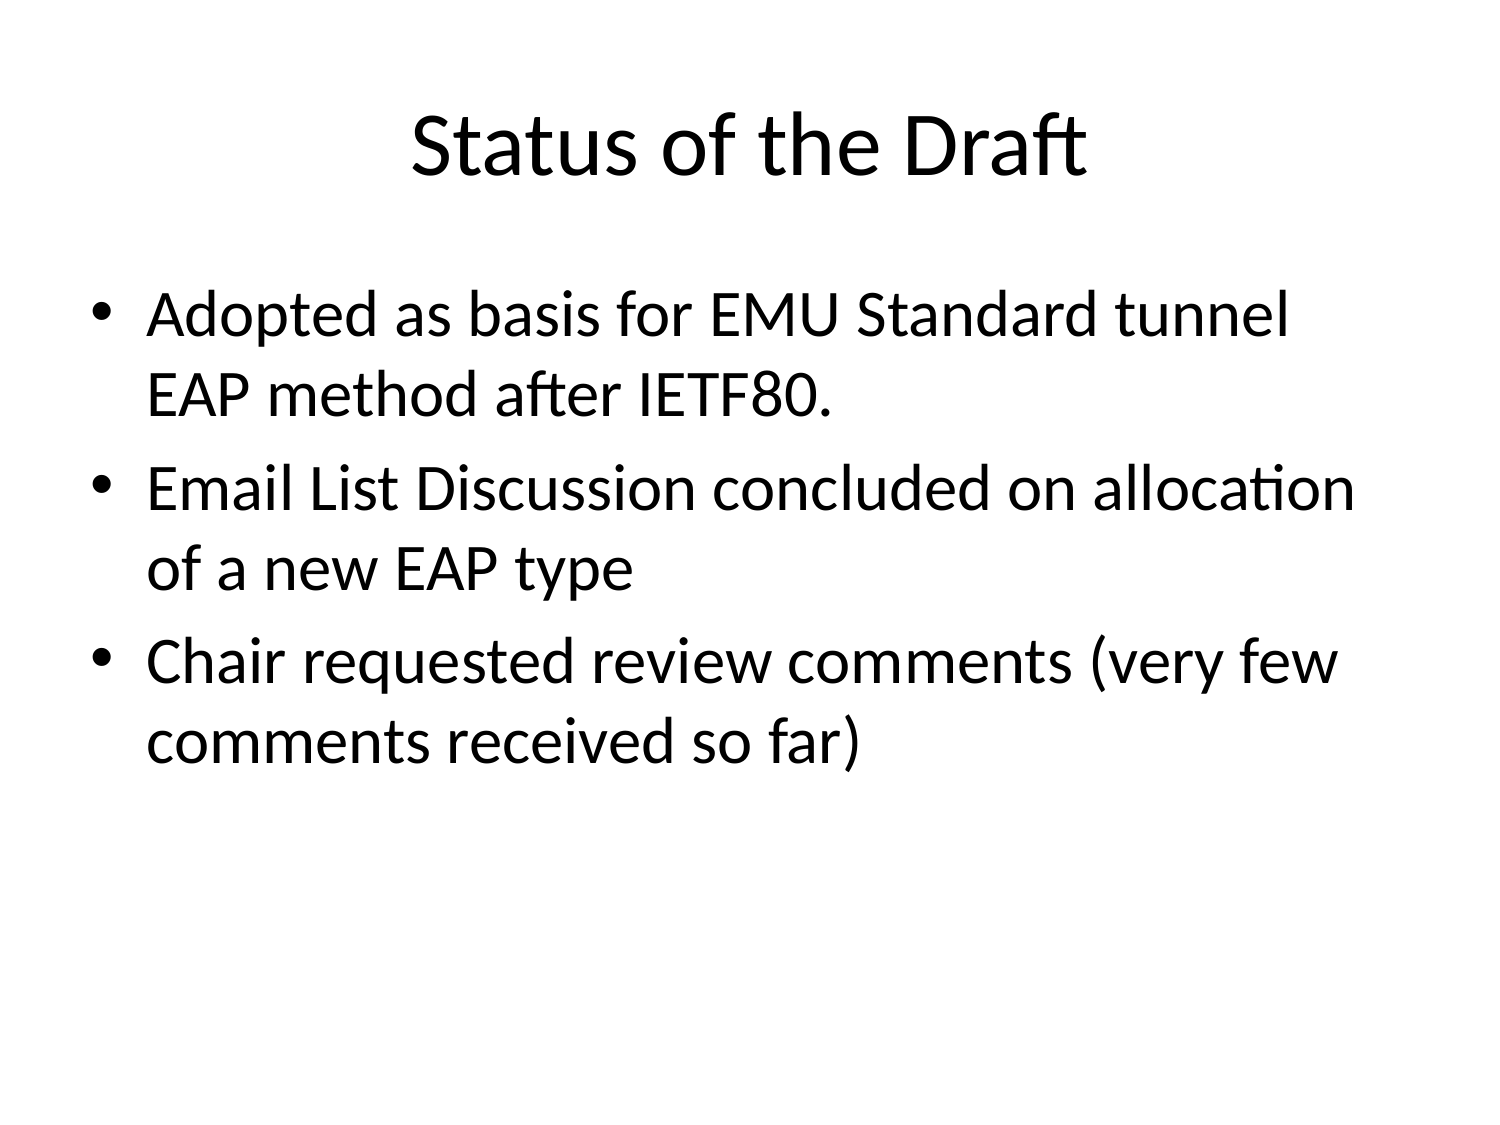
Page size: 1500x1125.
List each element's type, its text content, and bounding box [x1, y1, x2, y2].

list Adopted as basis for EMU Standard tunnel EAP method after IETF80. Email List Discussion concluded on allocation of a new EAP type Chair requested review comments (very few comments received so far) [75, 262, 1425, 1005]
title Status of the Draft [75, 45, 1425, 233]
